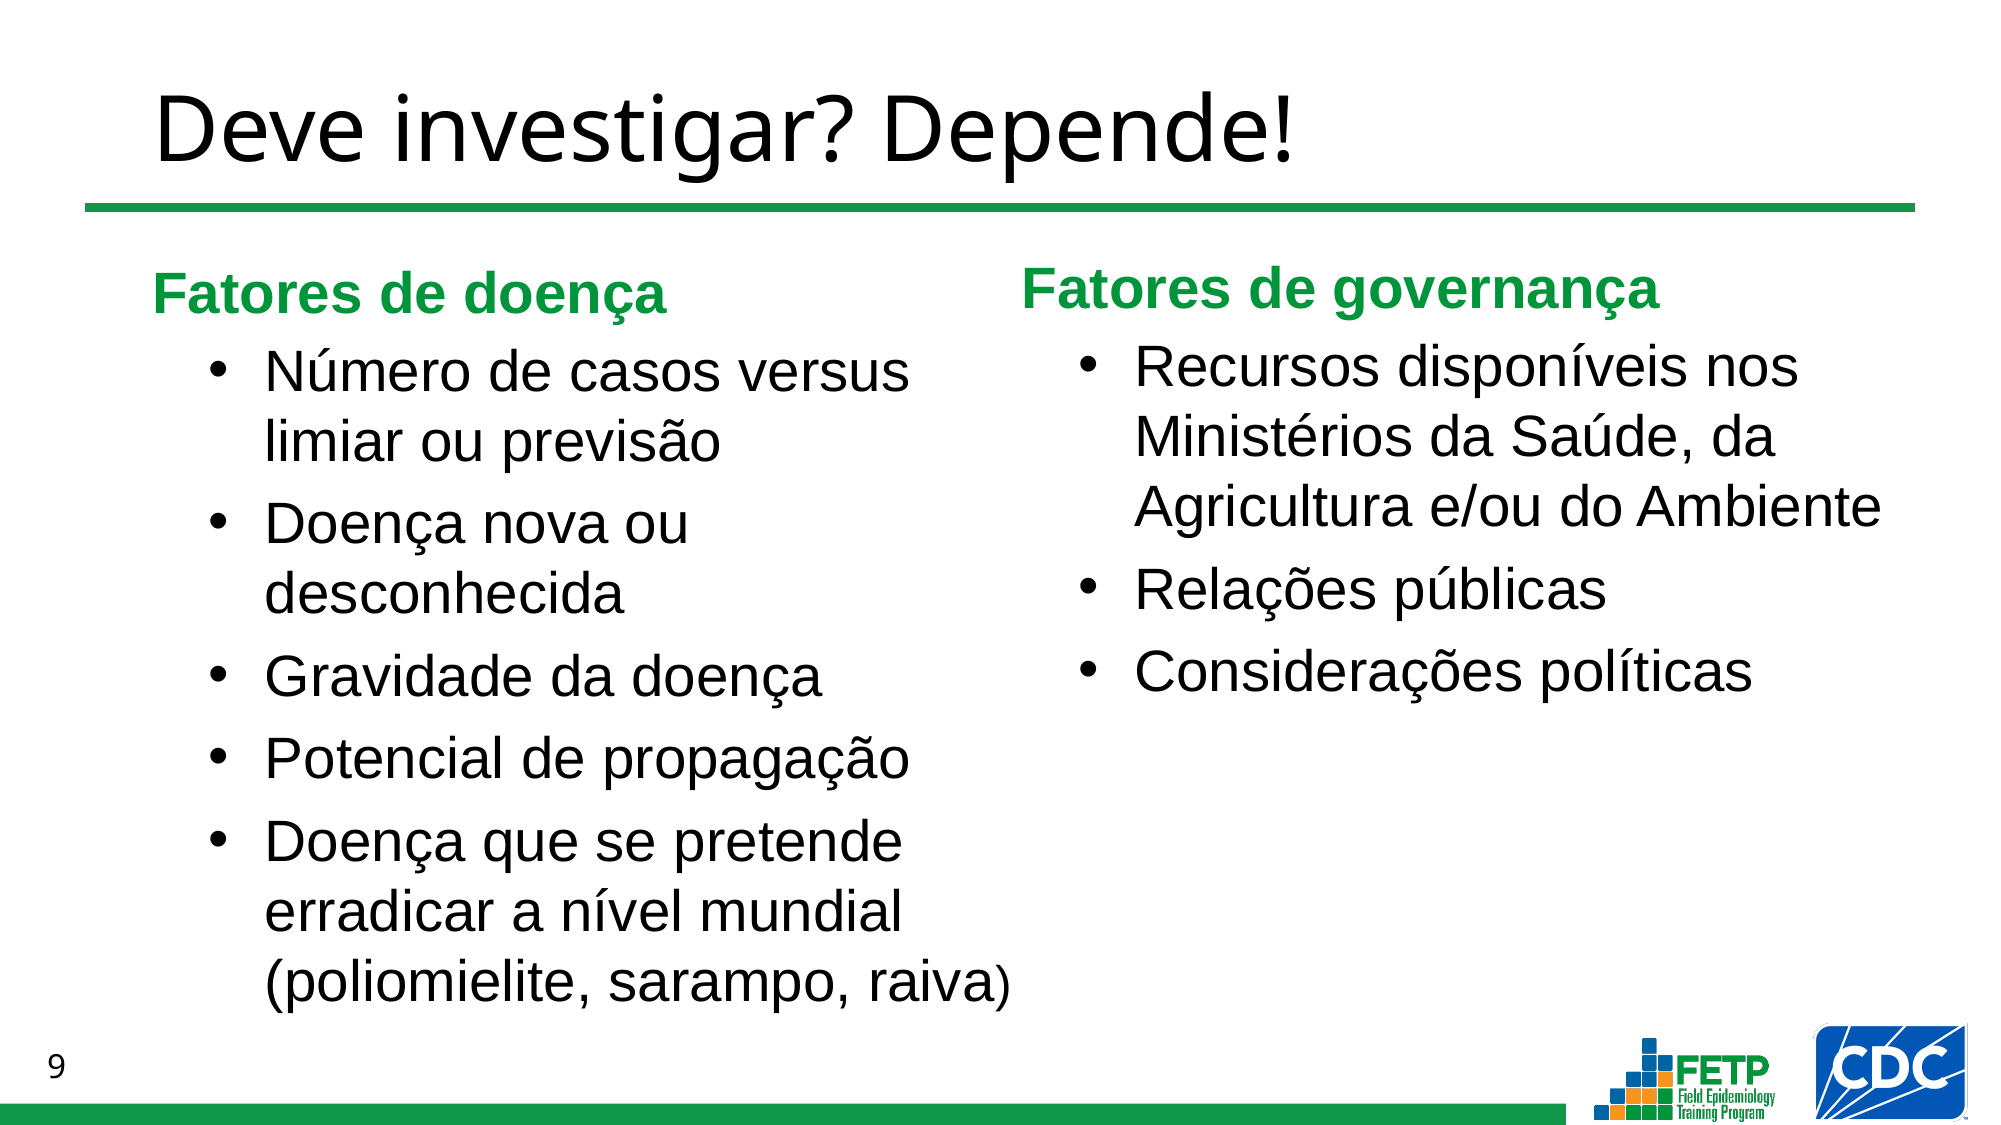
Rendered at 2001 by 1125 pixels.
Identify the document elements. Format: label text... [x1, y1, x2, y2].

title Deve investigar? Depende! [137, 75, 1863, 207]
picture [1594, 1038, 1775, 1122]
list Fatores de doença Número de casos versus limiar ou previsão Doença nova ou desconhecida Gravidade da doença Potencial de propagação Doença que se pretende erradicar a nível mundial (poliomielite, sarampo, raiva) [137, 247, 1047, 1009]
picture [1813, 1023, 1968, 1122]
text_box Fatores de governança Recursos disponíveis nos Ministérios da Saúde, da Agricultura e/ou do Ambiente Relações públicas Considerações políticas [1006, 242, 1916, 972]
